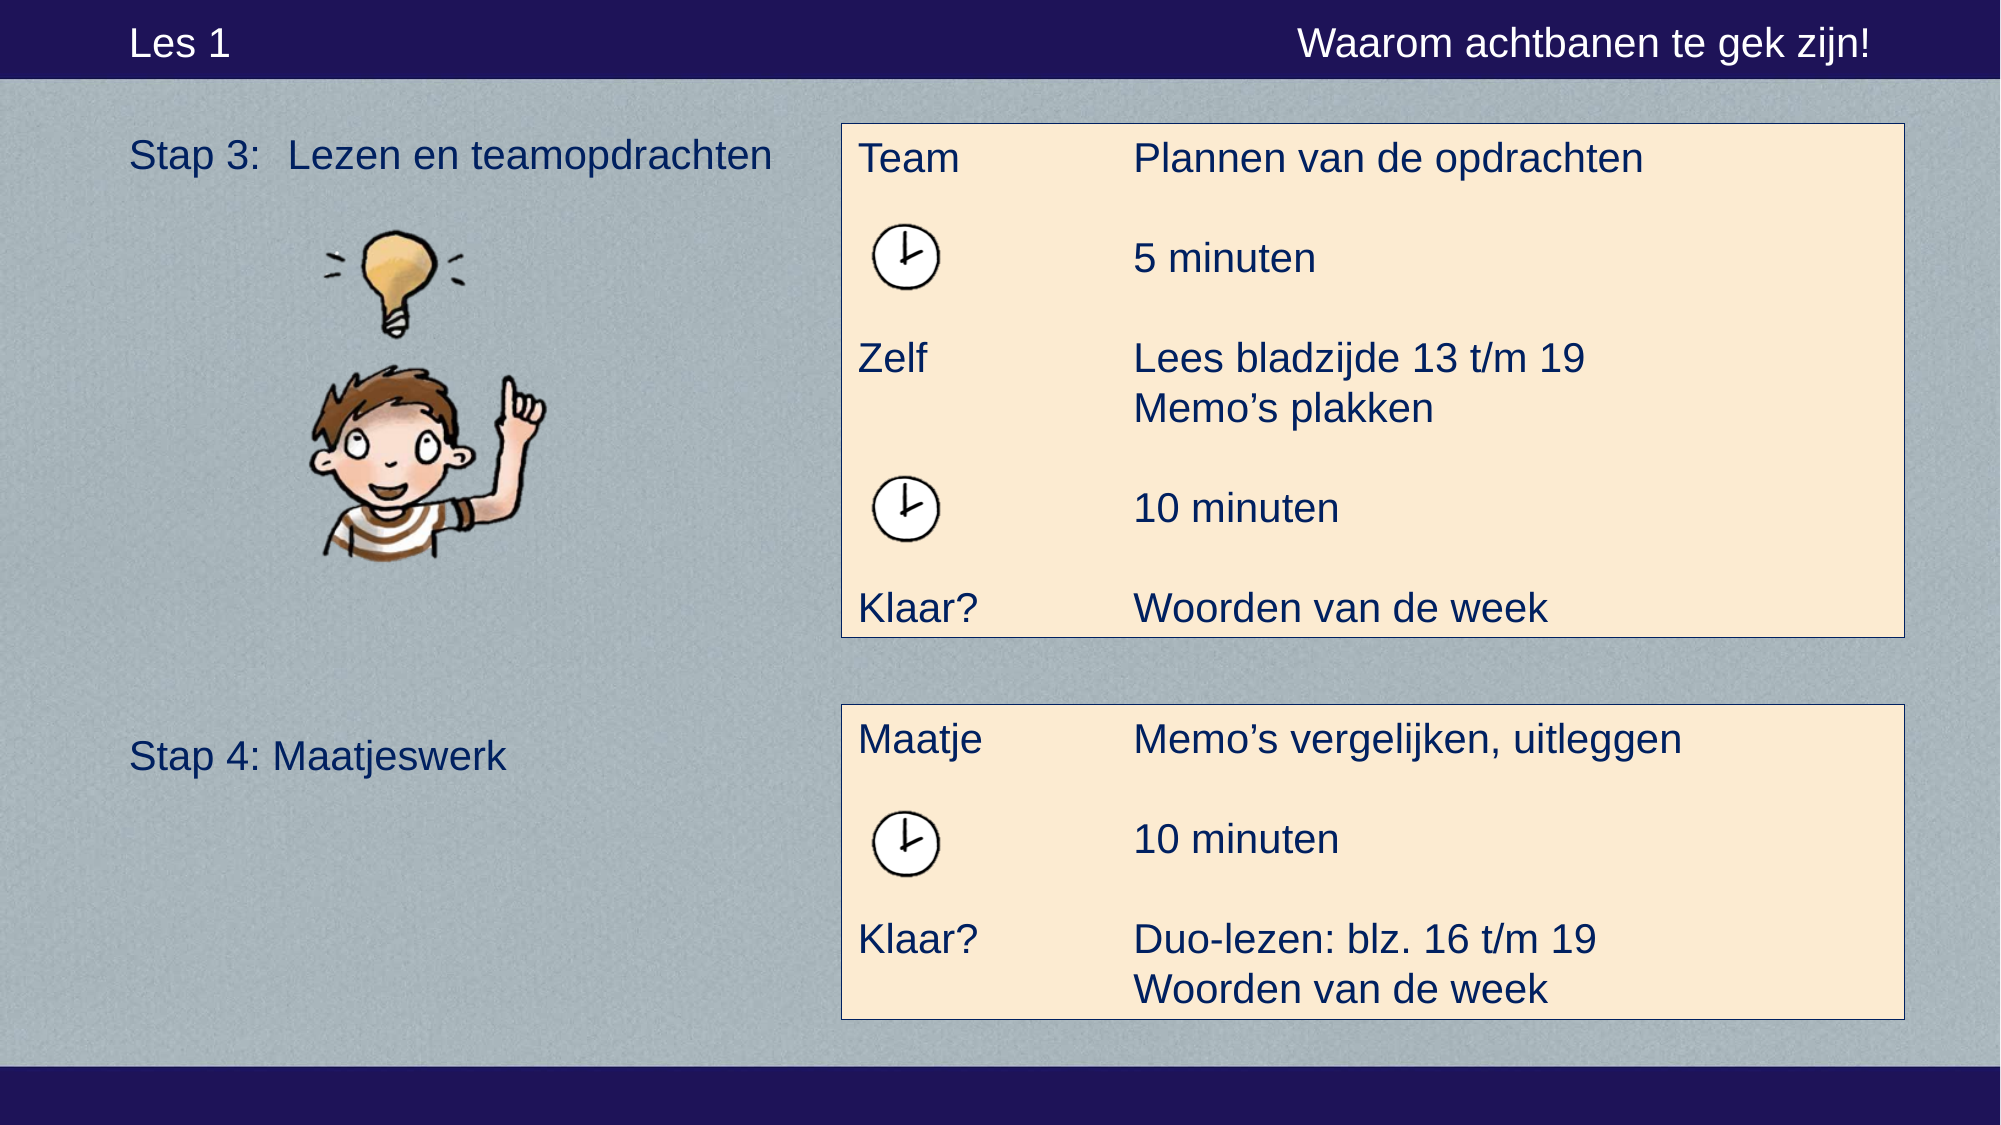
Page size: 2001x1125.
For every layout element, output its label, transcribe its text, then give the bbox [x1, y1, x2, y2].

text_box Waarom achtbanen te gek zijn! [999, 8, 1886, 73]
text_box Les 1 [114, 8, 354, 73]
text_box Team Plannen van de opdrachten 5 minuten Zelf Lees bladzijde 13 t/m 19 Memo’s plakken 10 minuten Klaar? Woorden van de week [841, 123, 1905, 638]
text_box Maatje Memo’s vergelijken, uitleggen 10 minuten Klaar? Duo-lezen: blz. 16 t/m 19 Woorden van de week [841, 704, 1905, 1020]
text_box Stap 3: Lezen en teamopdrachten Stap 4: Maatjeswerk [114, 120, 907, 836]
picture [0, 0, 2001, 1125]
